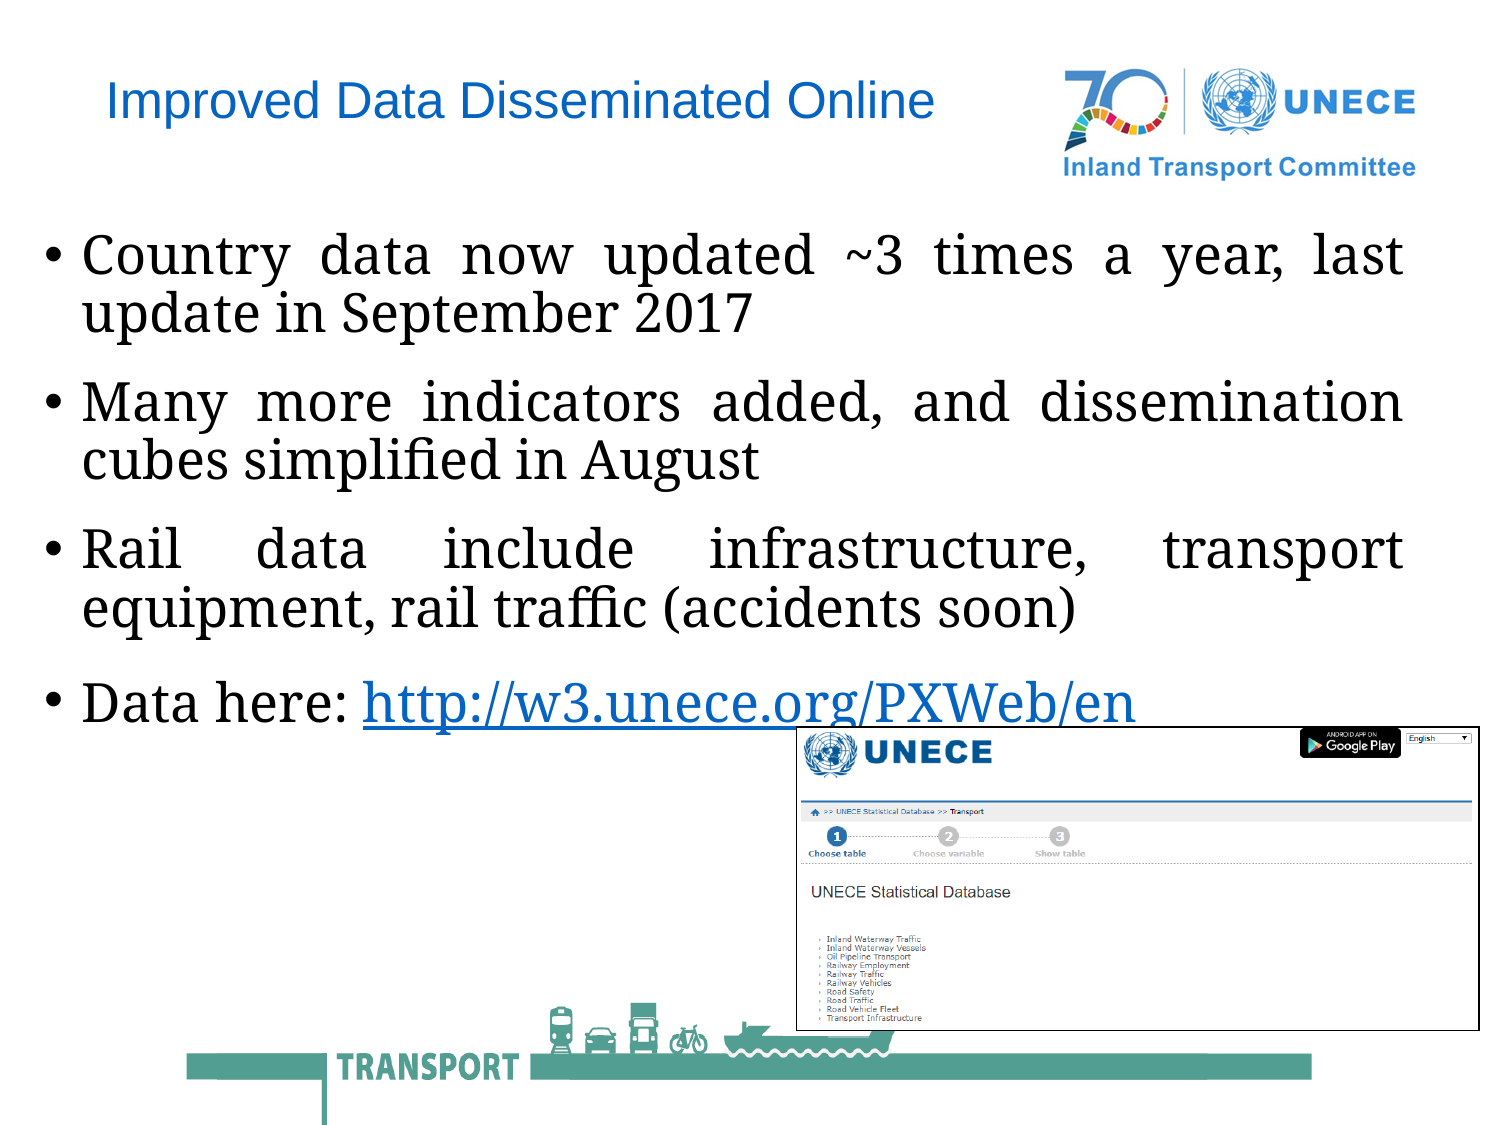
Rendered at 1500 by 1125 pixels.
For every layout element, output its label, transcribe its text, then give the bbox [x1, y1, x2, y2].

picture [1056, 65, 1422, 182]
list Country data now updated ~3 times a year, last update in September 2017 Many more indicators added, and dissemination cubes simplified in August Rail data include infrastructure, transport equipment, rail traffic (accidents soon) Data here: http://w3.unece.org/PXWeb/en [29, 219, 1422, 779]
picture [797, 727, 1478, 1030]
title Improved Data Disseminated Online [0, 65, 1056, 137]
picture [186, 987, 1312, 1125]
